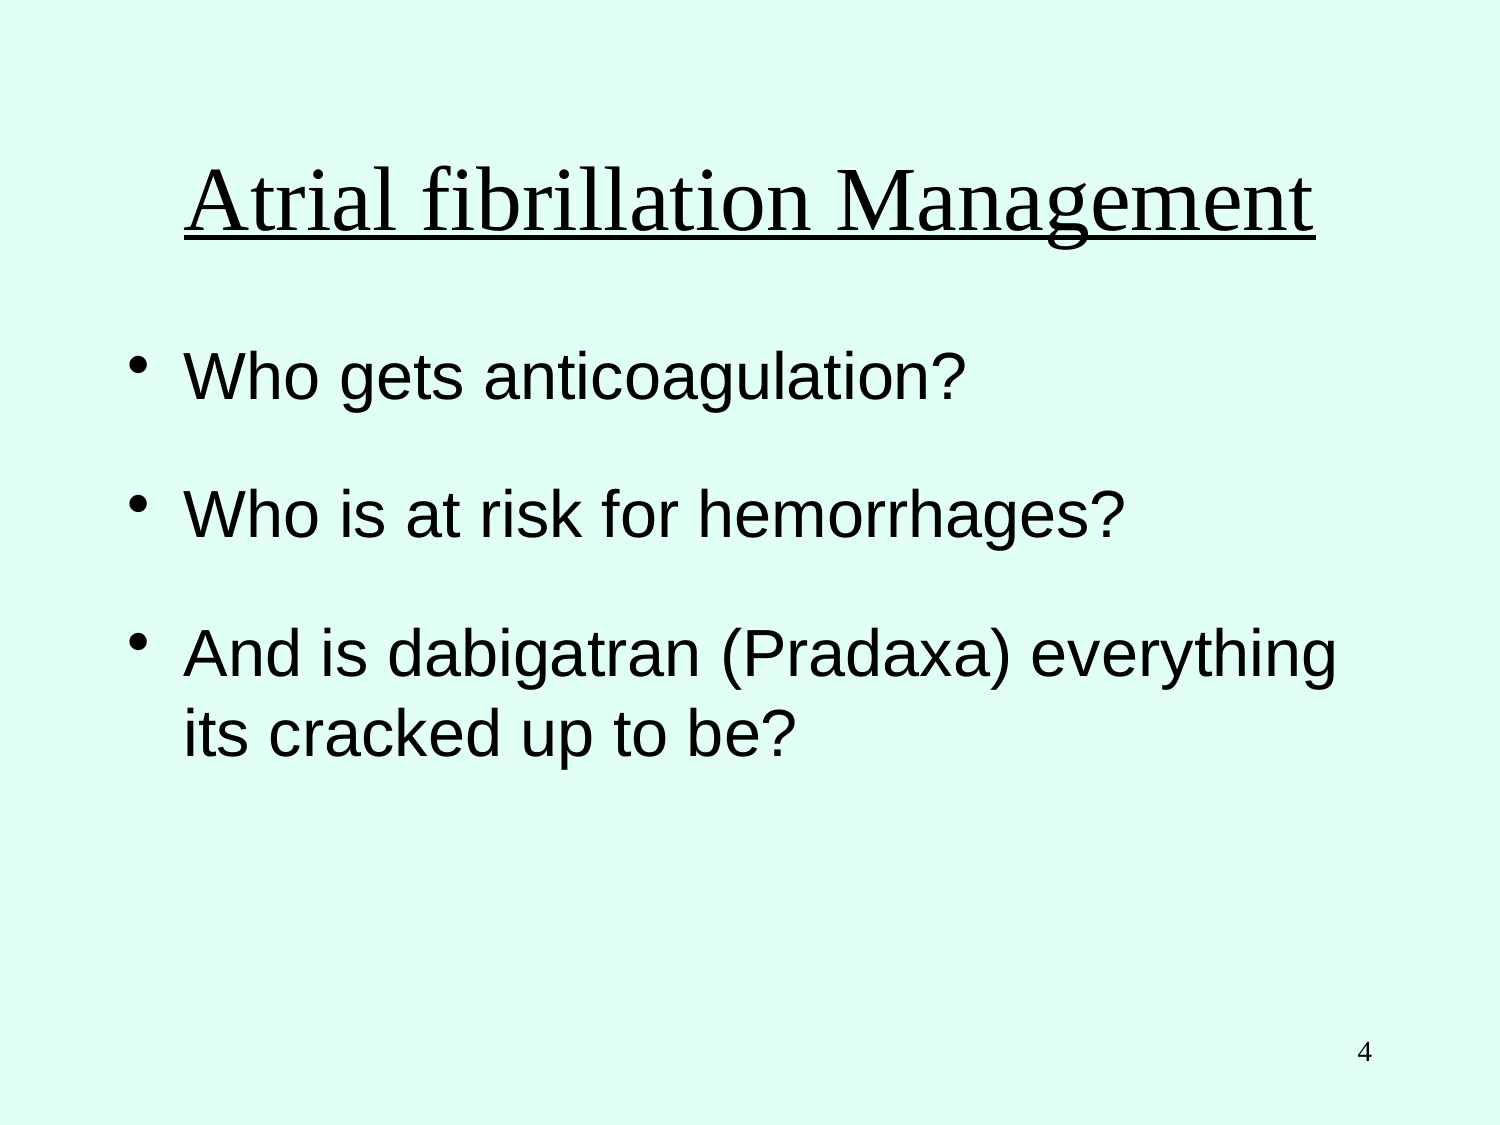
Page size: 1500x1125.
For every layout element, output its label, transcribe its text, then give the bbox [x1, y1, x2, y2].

list Who gets anticoagulation? Who is at risk for hemorrhages? And is dabigatran (Pradaxa) everything its cracked up to be? [112, 324, 1388, 1000]
slide_number 4 [1074, 1025, 1388, 1100]
title Atrial fibrillation Management [112, 99, 1388, 288]
